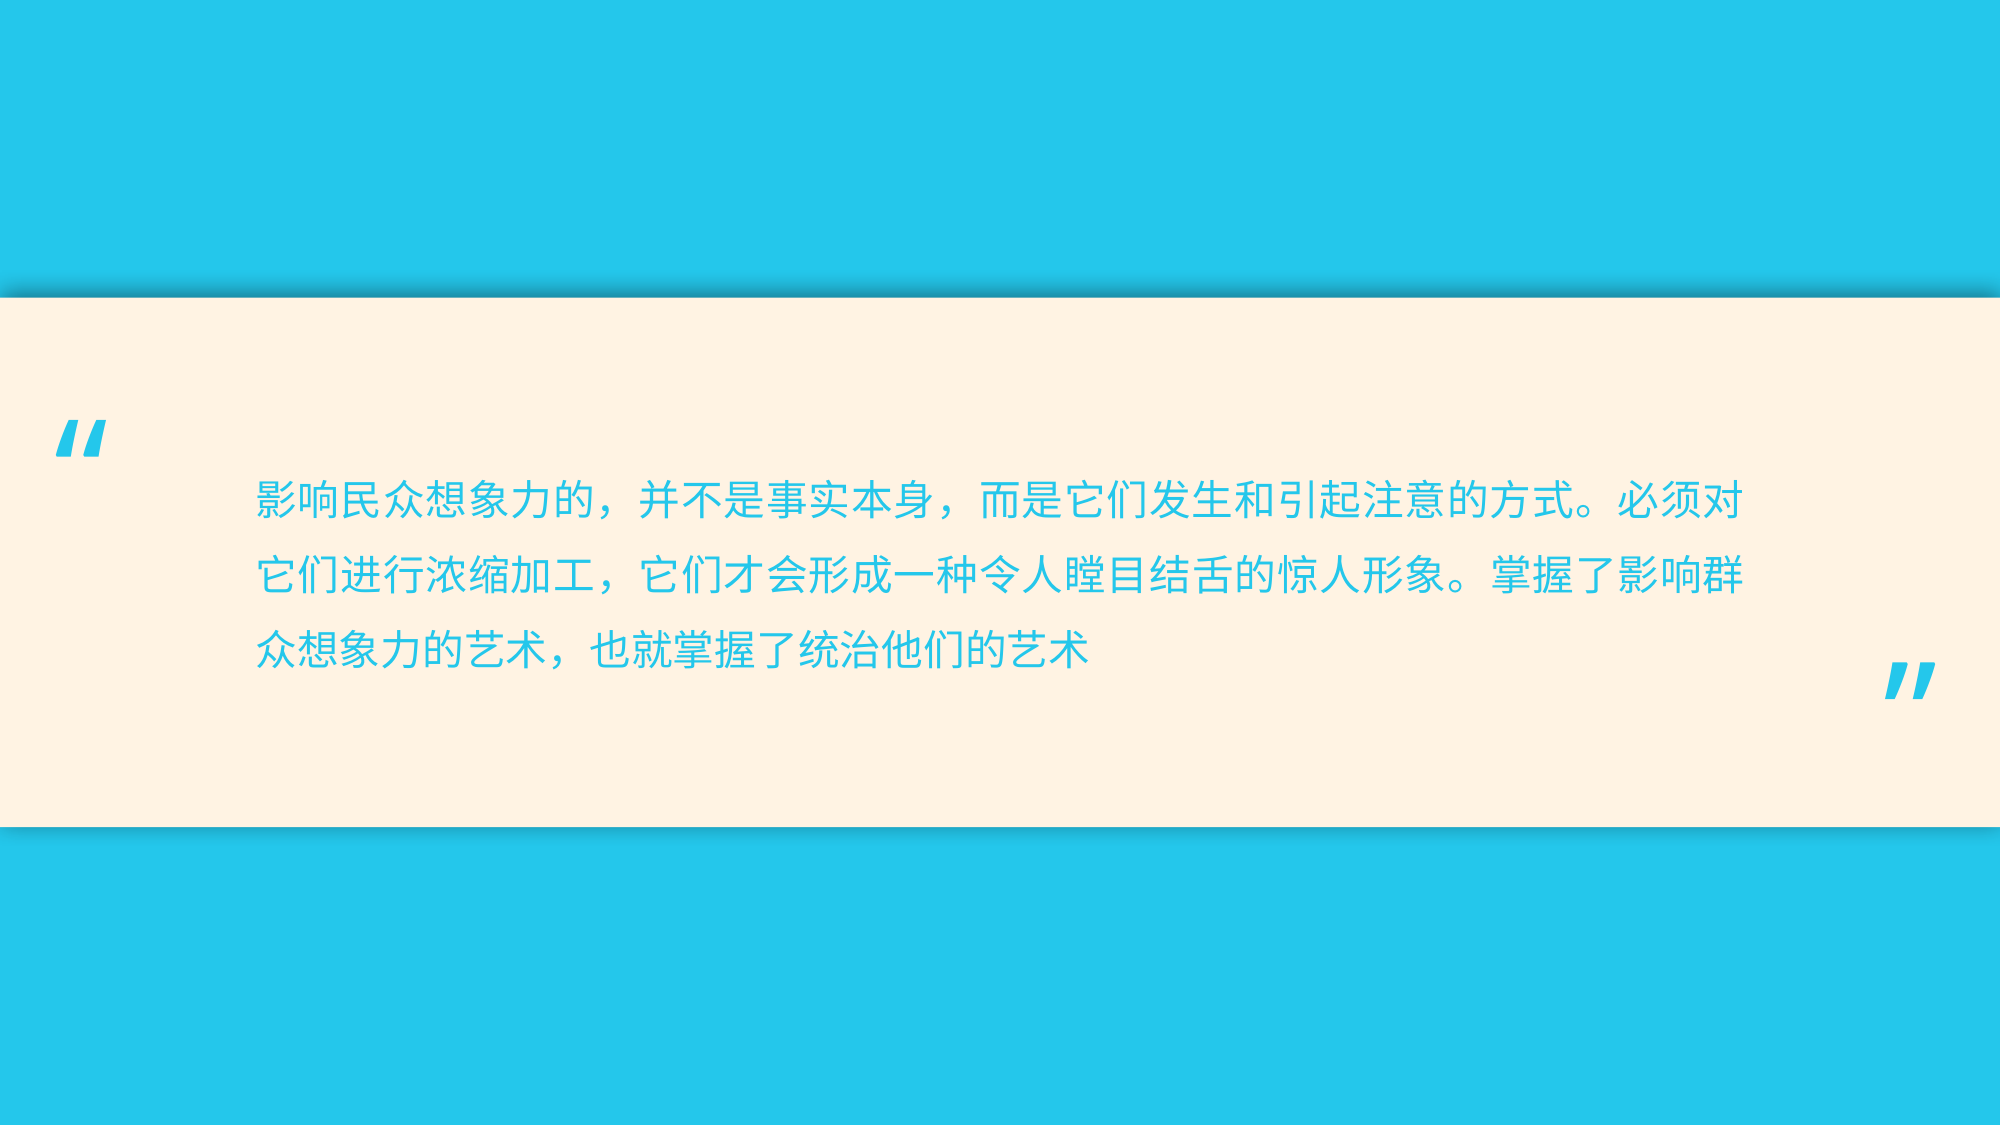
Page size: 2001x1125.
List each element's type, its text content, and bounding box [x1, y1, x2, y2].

text_box “ [1728, 555, 1953, 750]
text_box [0, 297, 2000, 828]
text_box “ [39, 370, 247, 566]
text_box 影响民众想象力的，并不是事实本身，而是它们发生和引起注意的方式。必须对它们进行浓缩加工，它们才会形成一种令人瞠目结舌的惊人形象。掌握了影响群众想象力的艺术，也就掌握了统治他们的艺术 [240, 441, 1760, 681]
